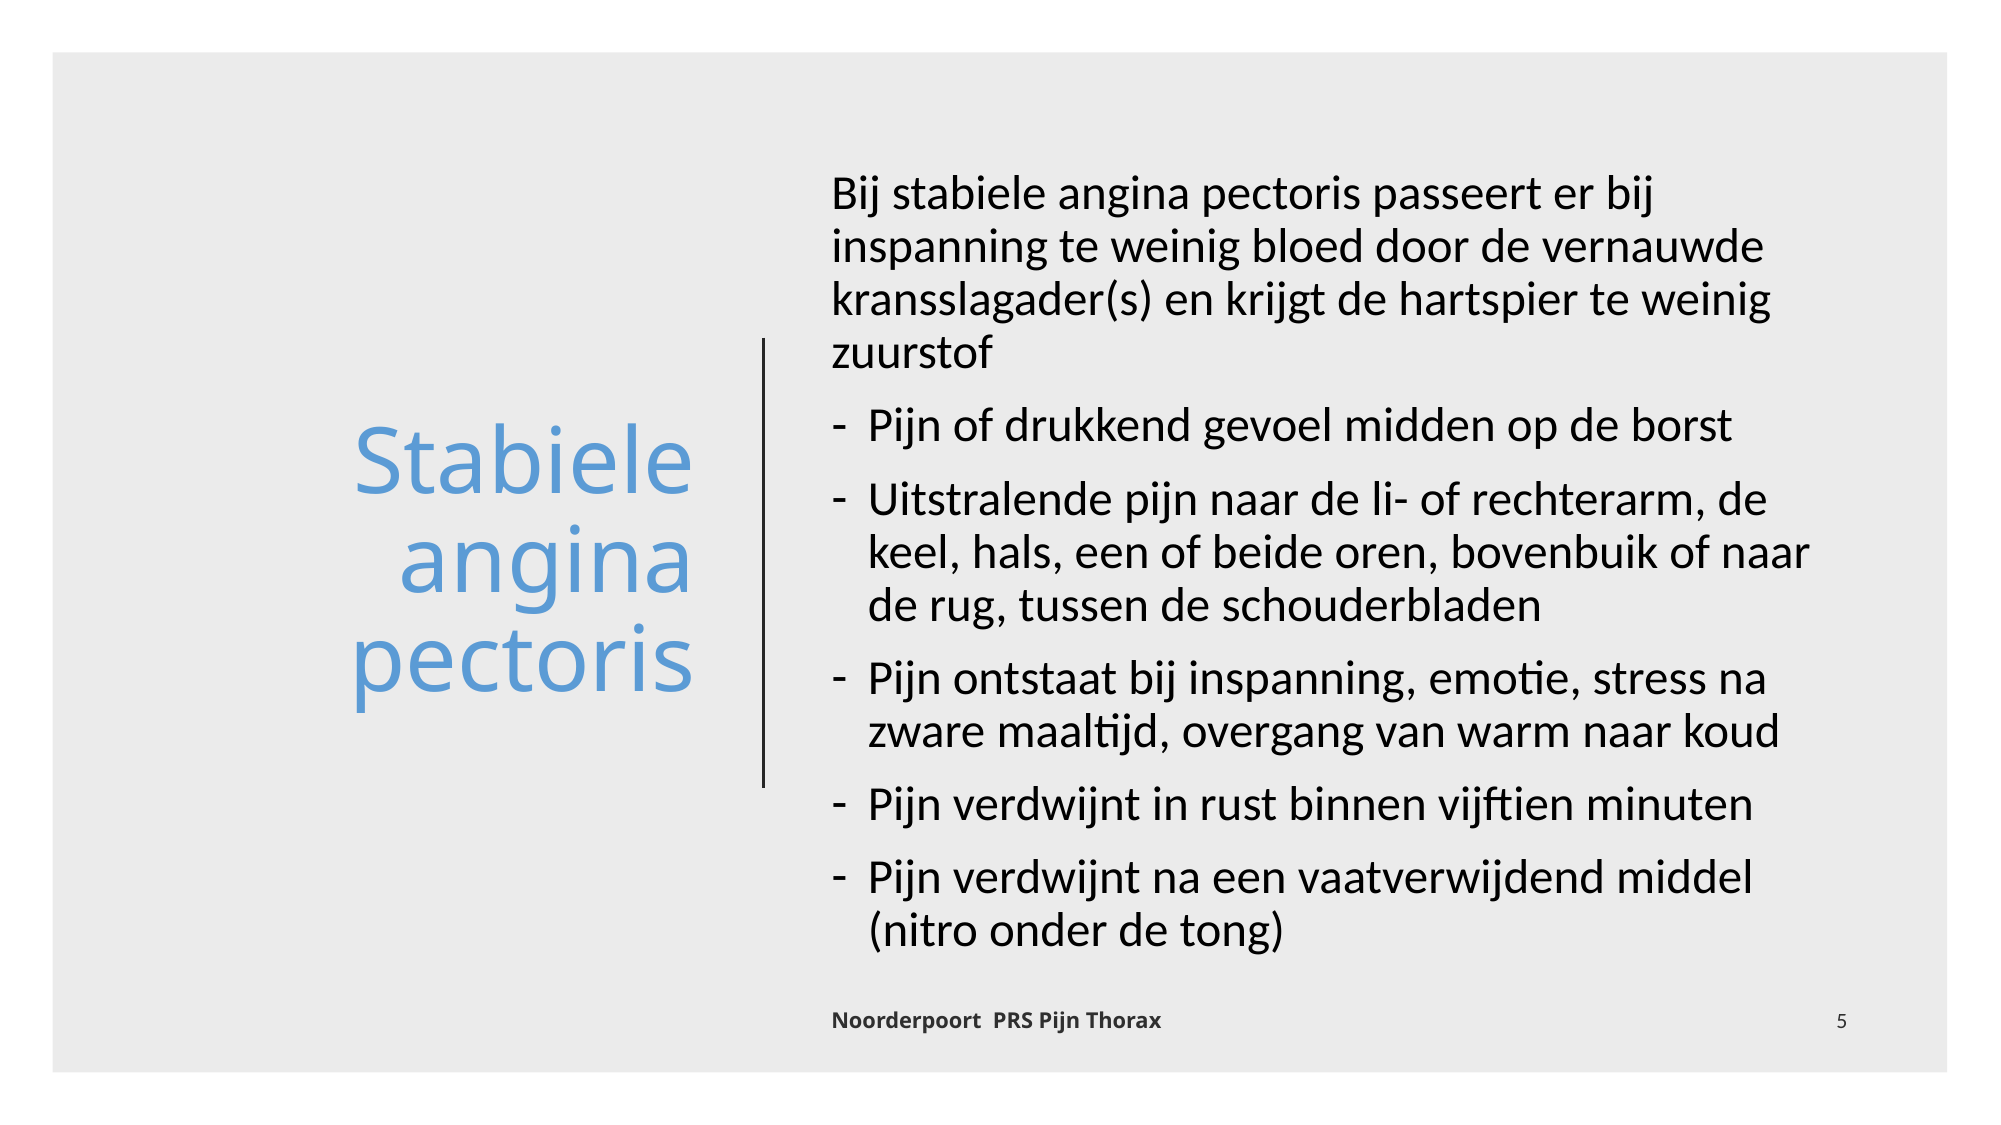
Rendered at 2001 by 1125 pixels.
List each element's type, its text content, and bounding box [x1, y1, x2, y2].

title Stabiele angina pectoris [137, 158, 711, 967]
list Bij stabiele angina pectoris passeert er bij inspanning te weinig bloed door de vernauwde kransslagader(s) en krijgt de hartspier te weinig zuurstof Pijn of drukkend gevoel midden op de borst Uitstralende pijn naar de li- of rechterarm, de keel, hals, een of beide oren, bovenbuik of naar de rug, tussen de schouderbladen Pijn ontstaat bij inspanning, emotie, stress na zware maaltijd, overgang van warm naar koud Pijn verdwijnt in rust binnen vijftien minuten Pijn verdwijnt na een vaatverwijdend middel (nitro onder de tong) [816, 158, 1863, 967]
footer Noorderpoort PRS Pijn Thorax [816, 989, 1680, 1050]
slide_number 5 [1734, 989, 1863, 1050]
text_box [52, 51, 1948, 1073]
